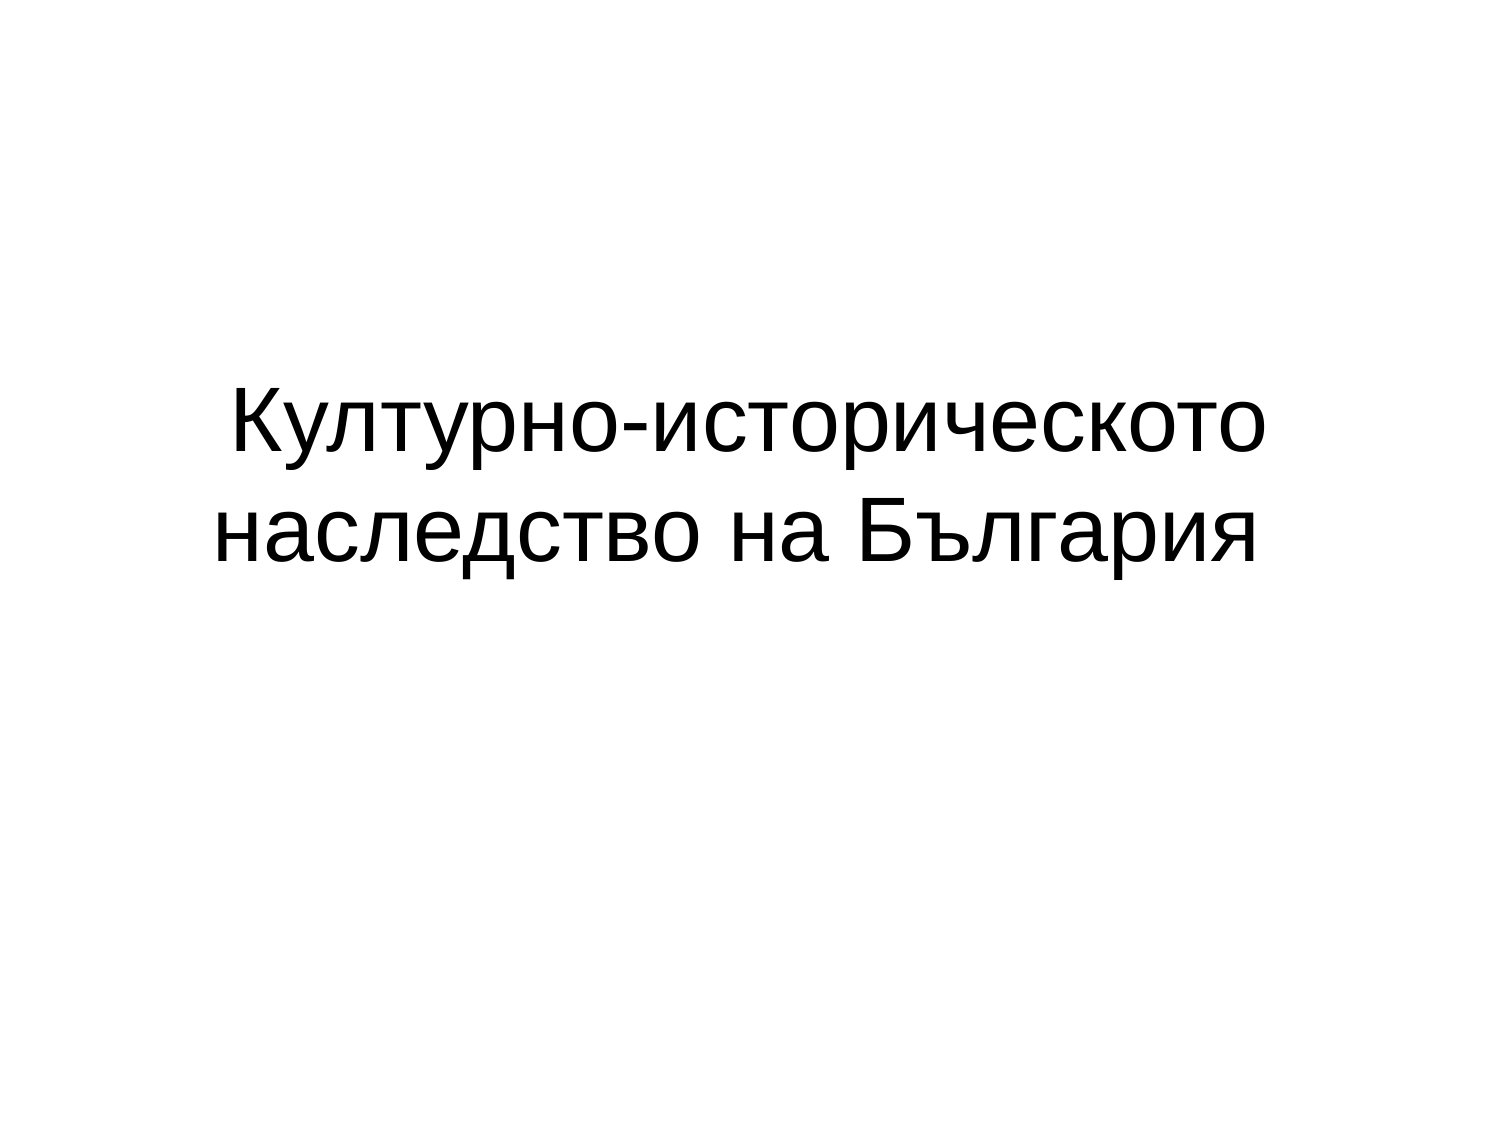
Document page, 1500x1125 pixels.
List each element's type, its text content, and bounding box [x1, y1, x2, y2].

title Културно-историческото наследство на България [112, 349, 1388, 591]
